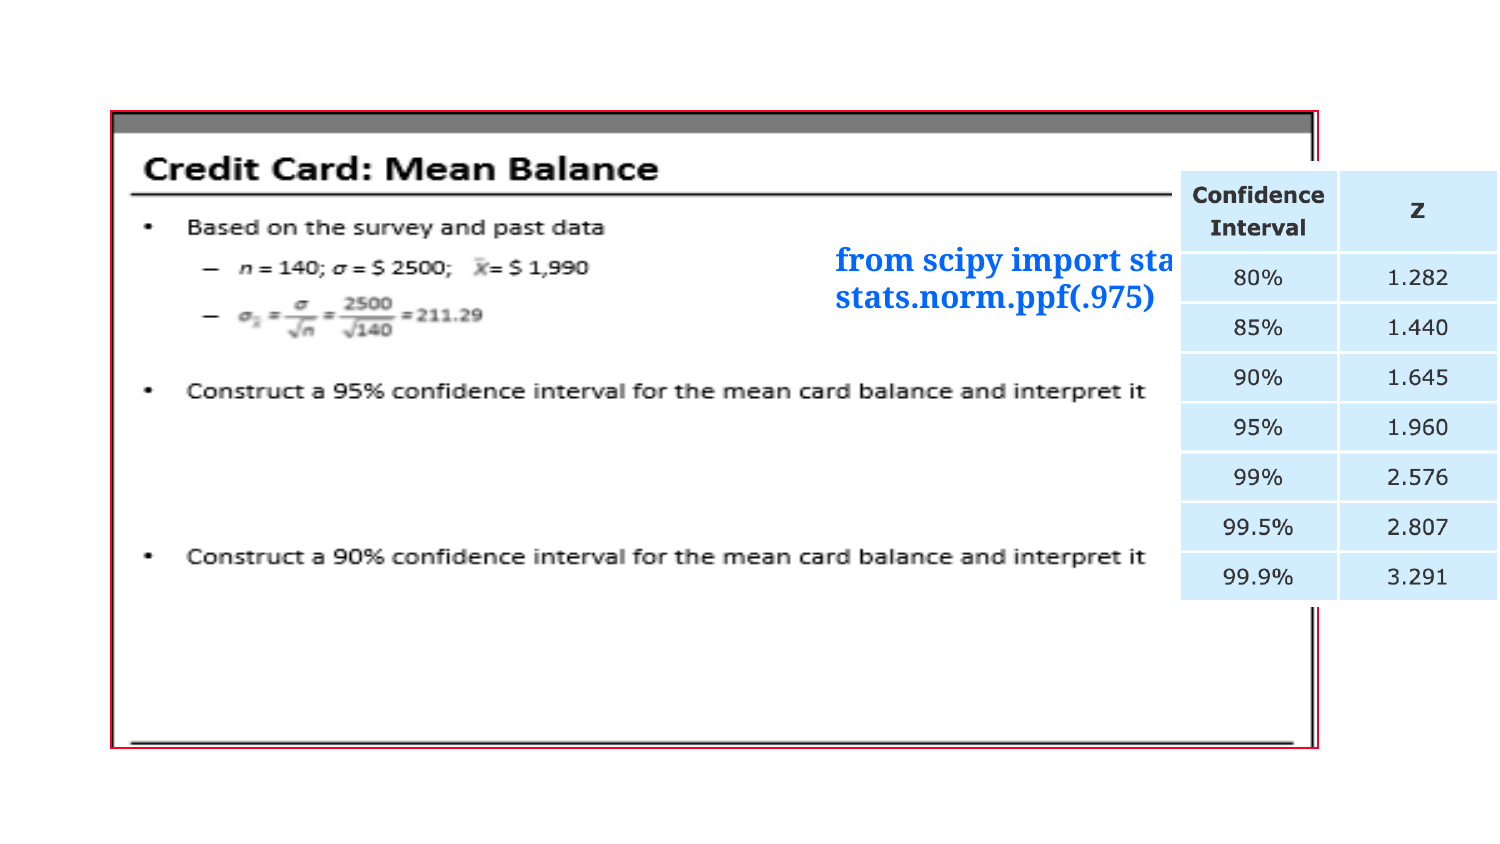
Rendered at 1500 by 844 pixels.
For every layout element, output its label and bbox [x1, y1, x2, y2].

picture [111, 111, 1500, 748]
